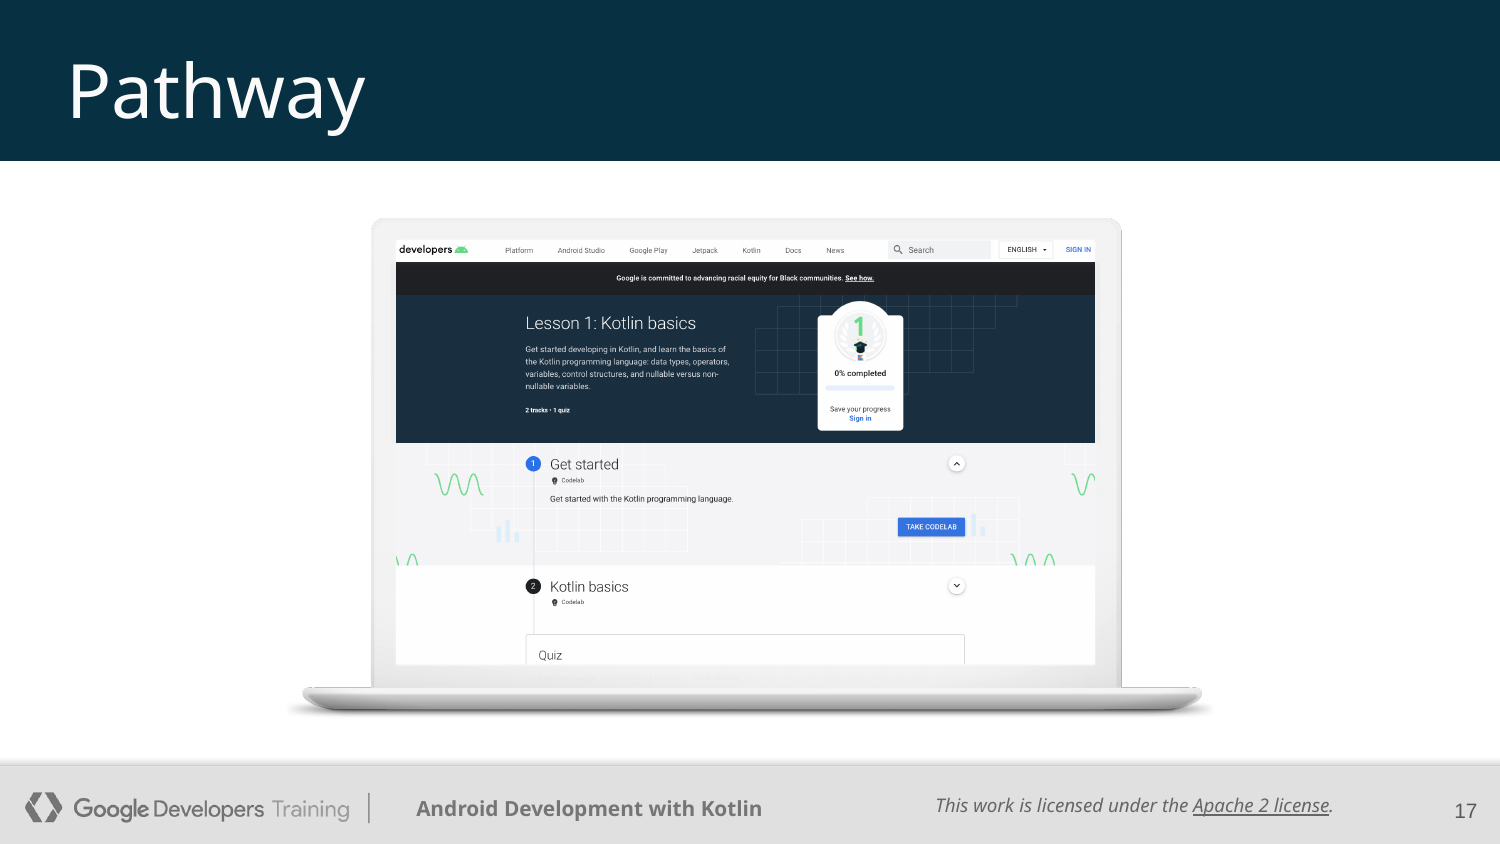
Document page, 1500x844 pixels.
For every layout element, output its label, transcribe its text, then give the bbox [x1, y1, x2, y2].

title Pathway [51, 28, 1449, 122]
slide_number ‹#› [1402, 777, 1493, 842]
picture [0, 159, 1500, 844]
